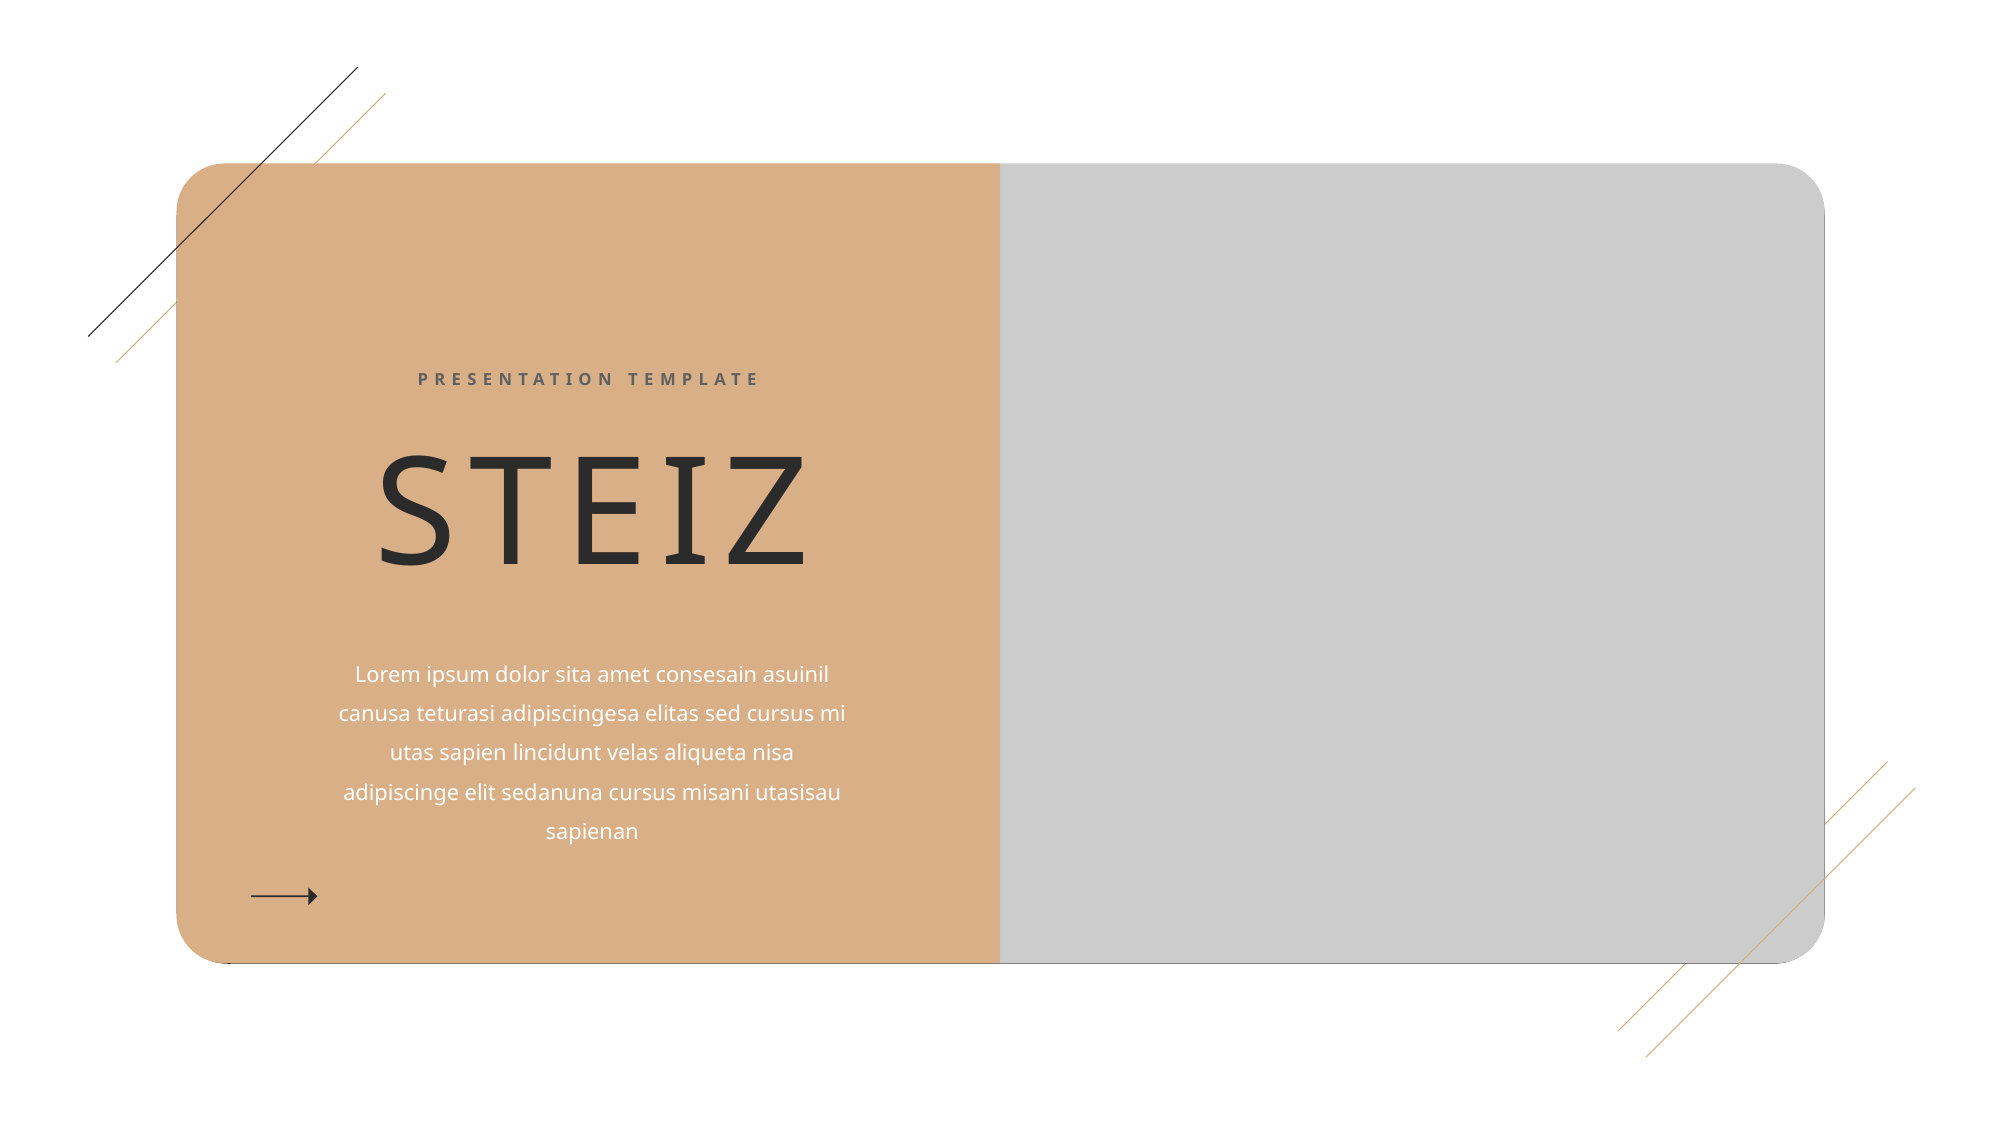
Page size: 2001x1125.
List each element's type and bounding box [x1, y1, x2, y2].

text_box [249, 884, 319, 908]
text_box [175, 162, 1002, 965]
text_box [323, 351, 861, 809]
text_box [1645, 787, 1916, 1058]
picture [1002, 163, 1825, 964]
text_box [88, 66, 358, 337]
